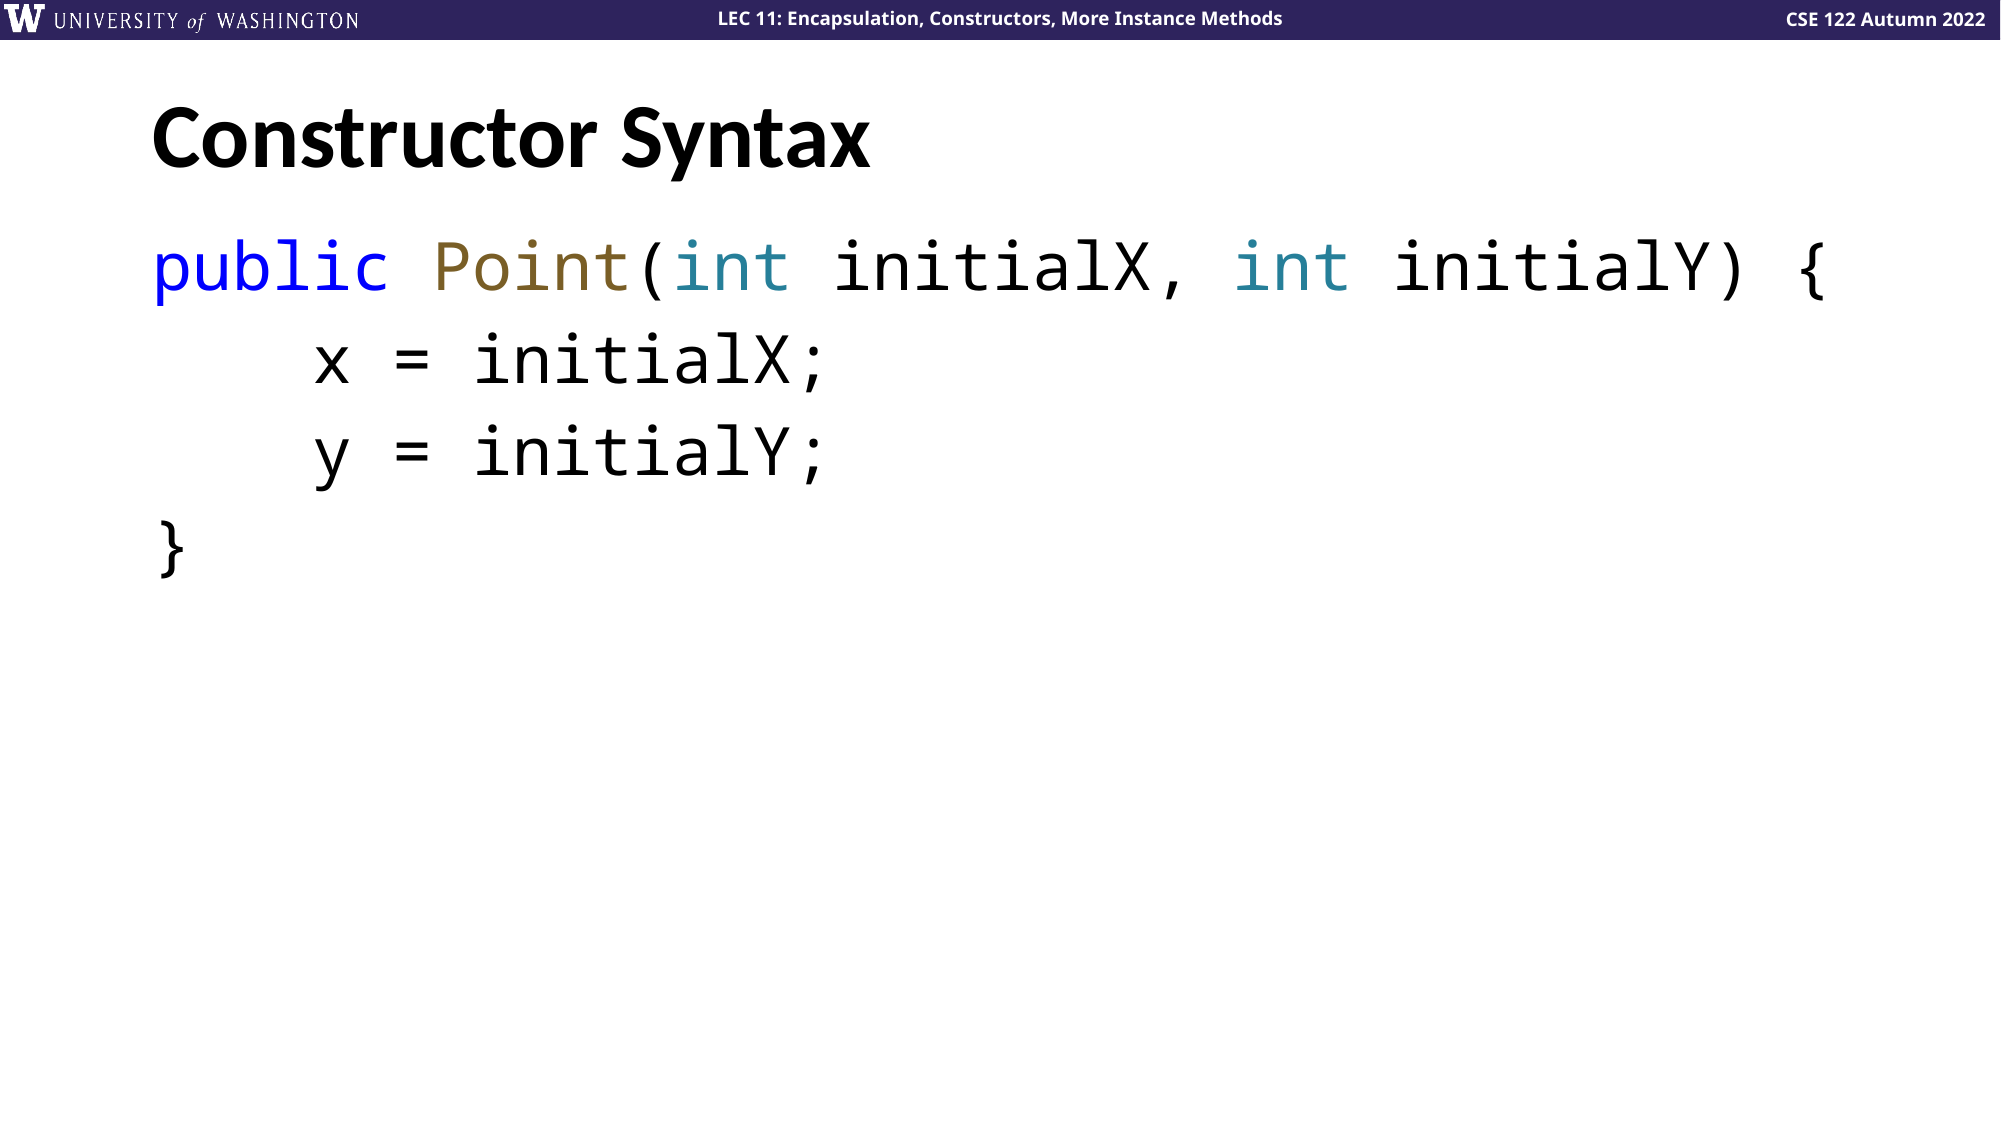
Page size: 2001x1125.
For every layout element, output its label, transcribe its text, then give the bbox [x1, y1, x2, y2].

picture [4, 4, 358, 33]
title Constructor Syntax [137, 74, 1863, 200]
list public Point(int initialX, int initialY) { x = initialX; y = initialY; } [137, 224, 1863, 1014]
